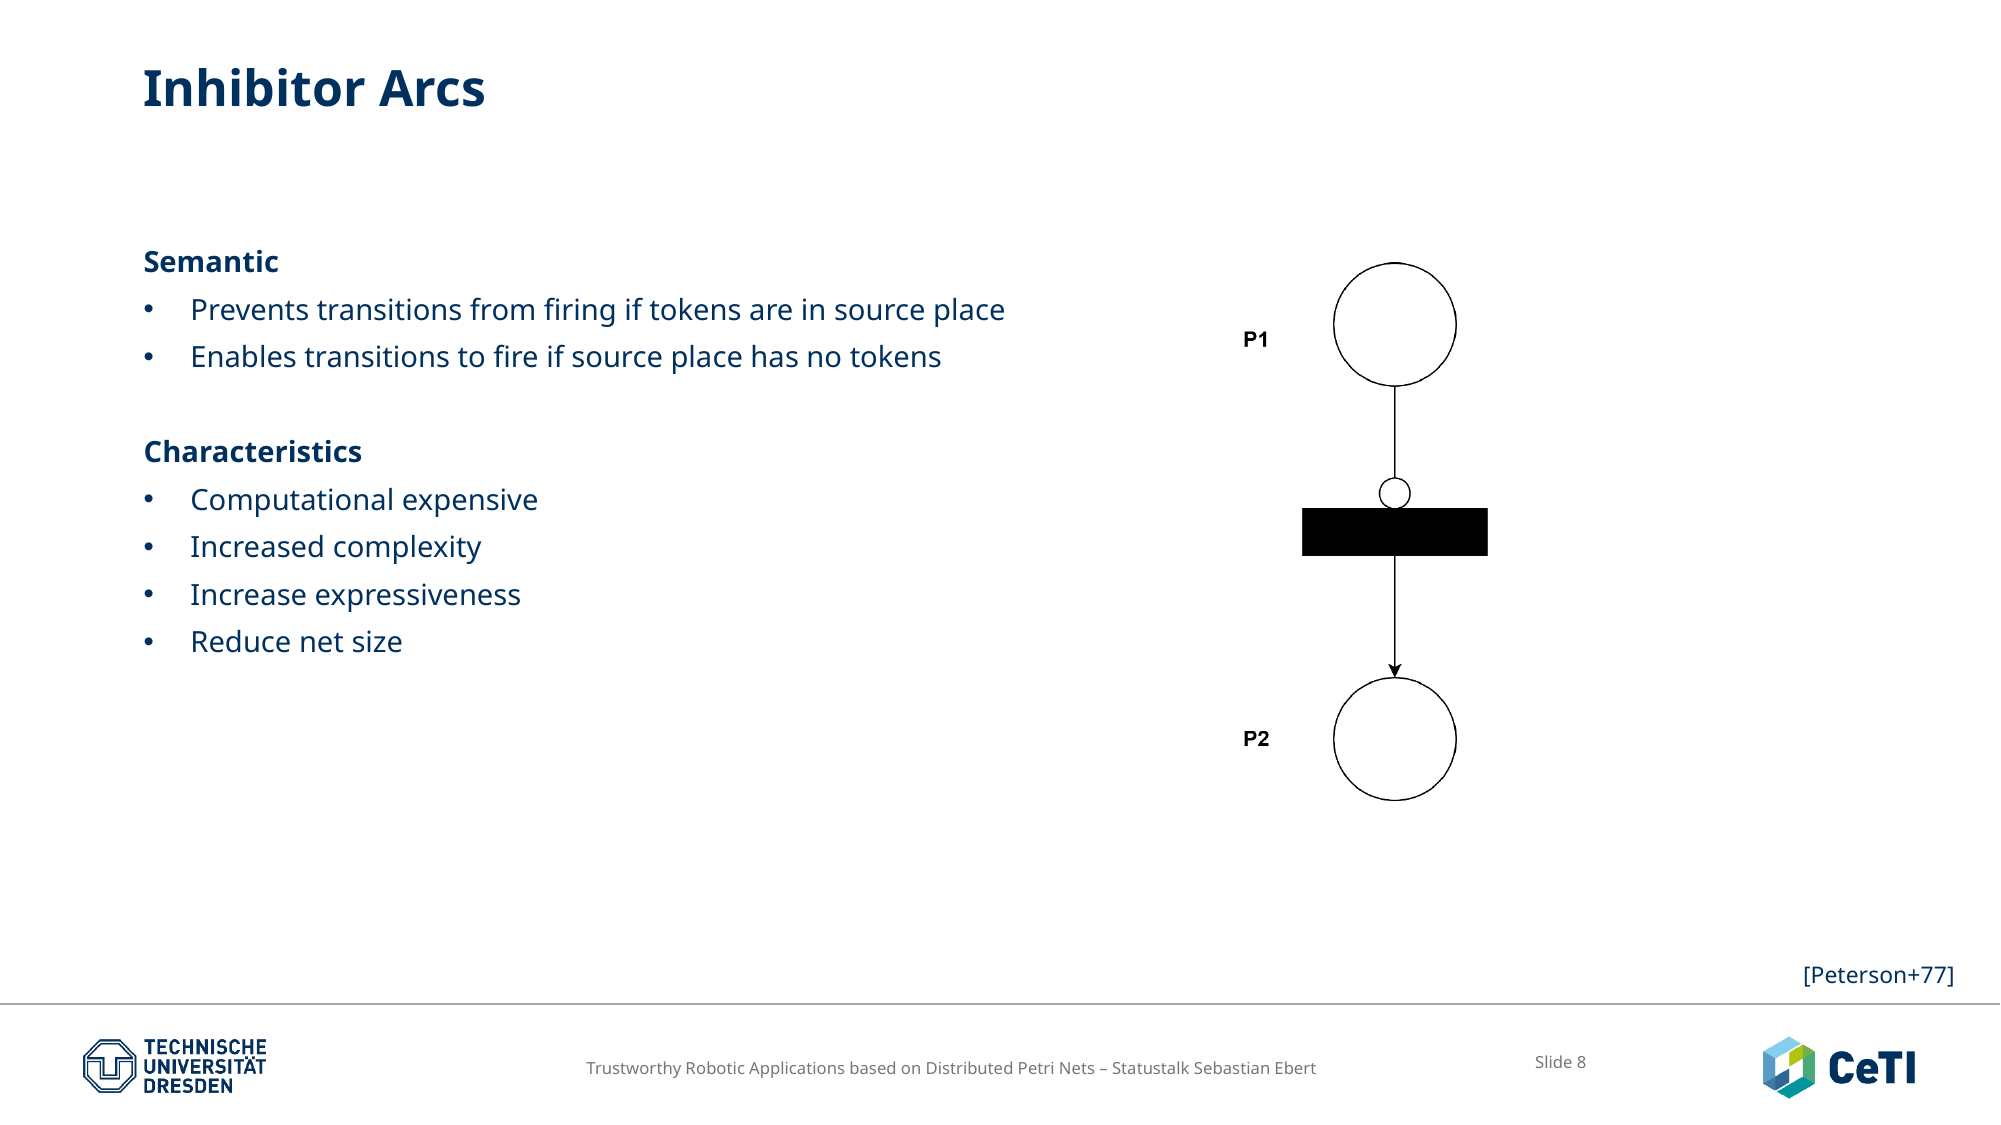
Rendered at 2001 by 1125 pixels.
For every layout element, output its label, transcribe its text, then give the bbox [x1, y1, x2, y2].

picture [83, 1039, 266, 1093]
list Semantic Prevents transitions from firing if tokens are in source place Enables transitions to fire if source place has no tokens Characteristics Computational expensive Increased complexity Increase expressiveness Reduce net size [143, 243, 1257, 957]
text_box [Peterson+77] [1788, 953, 1970, 996]
picture [1210, 262, 1569, 801]
picture [1762, 1036, 1977, 1101]
text_box Inhibitor Arcs [143, 56, 1880, 169]
